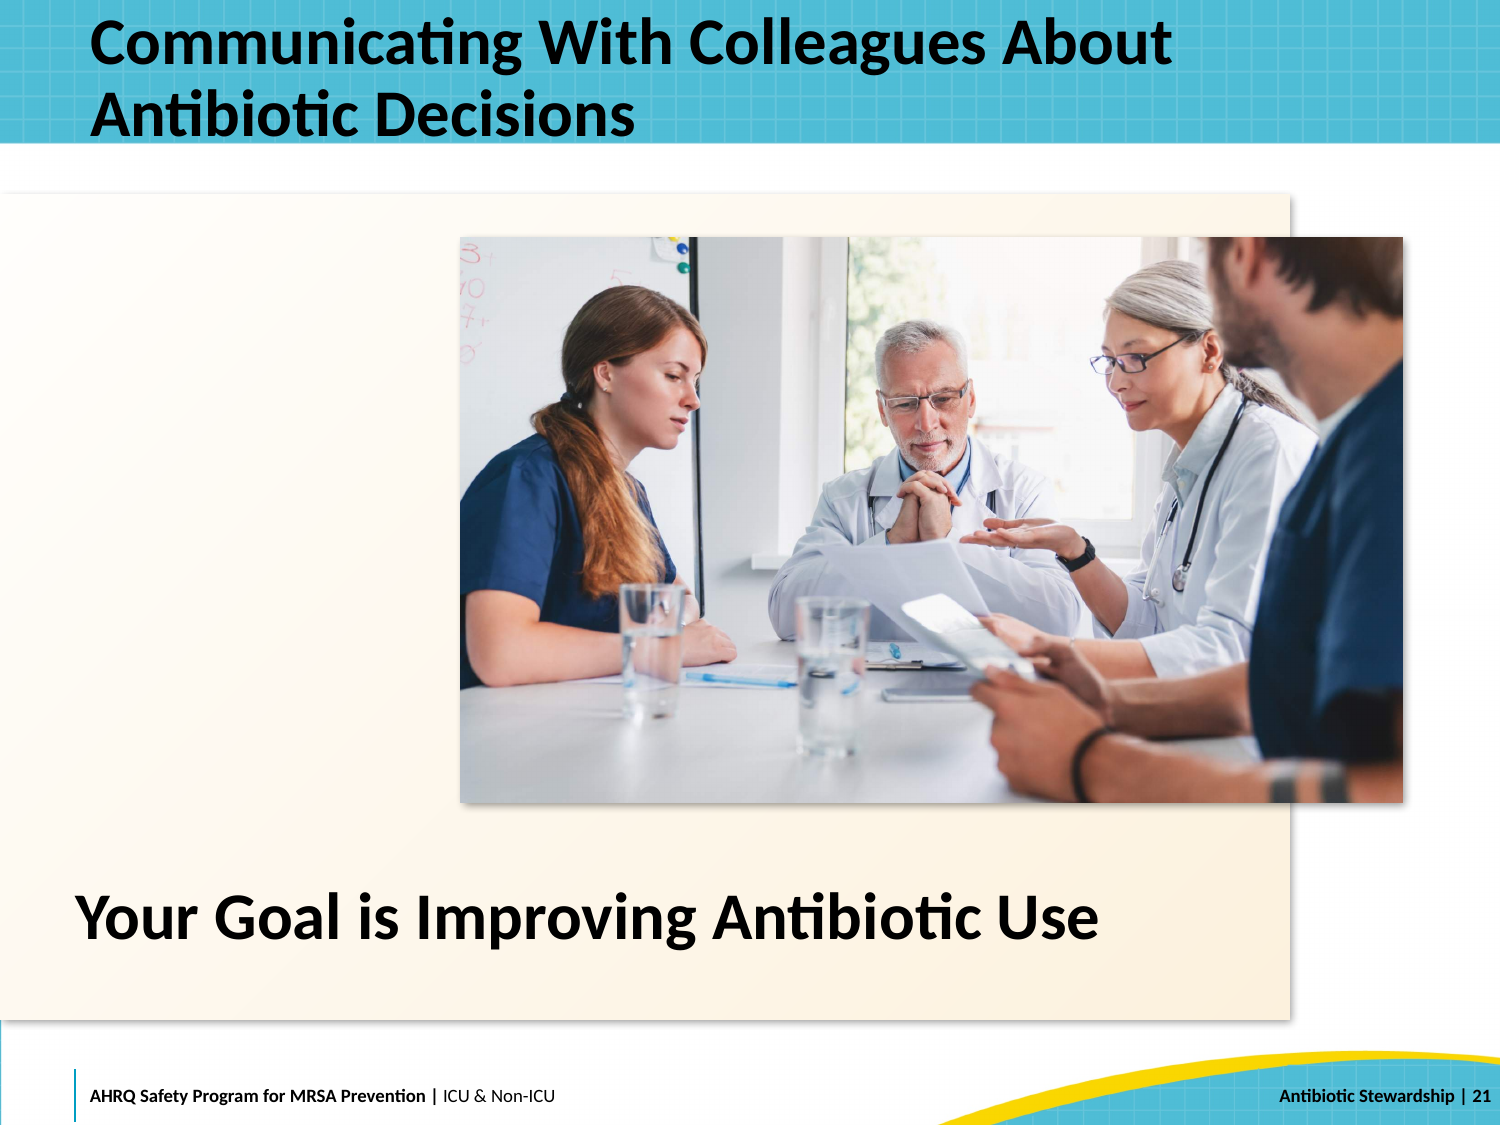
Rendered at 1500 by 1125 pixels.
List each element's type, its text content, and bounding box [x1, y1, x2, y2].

list Your Goal is Improving Antibiotic Use [60, 615, 1225, 960]
slide_number | 21 [1455, 1065, 1500, 1125]
title Communicating With Colleagues About Antibiotic Decisions [75, 0, 1425, 150]
picture [0, 0, 1500, 1125]
